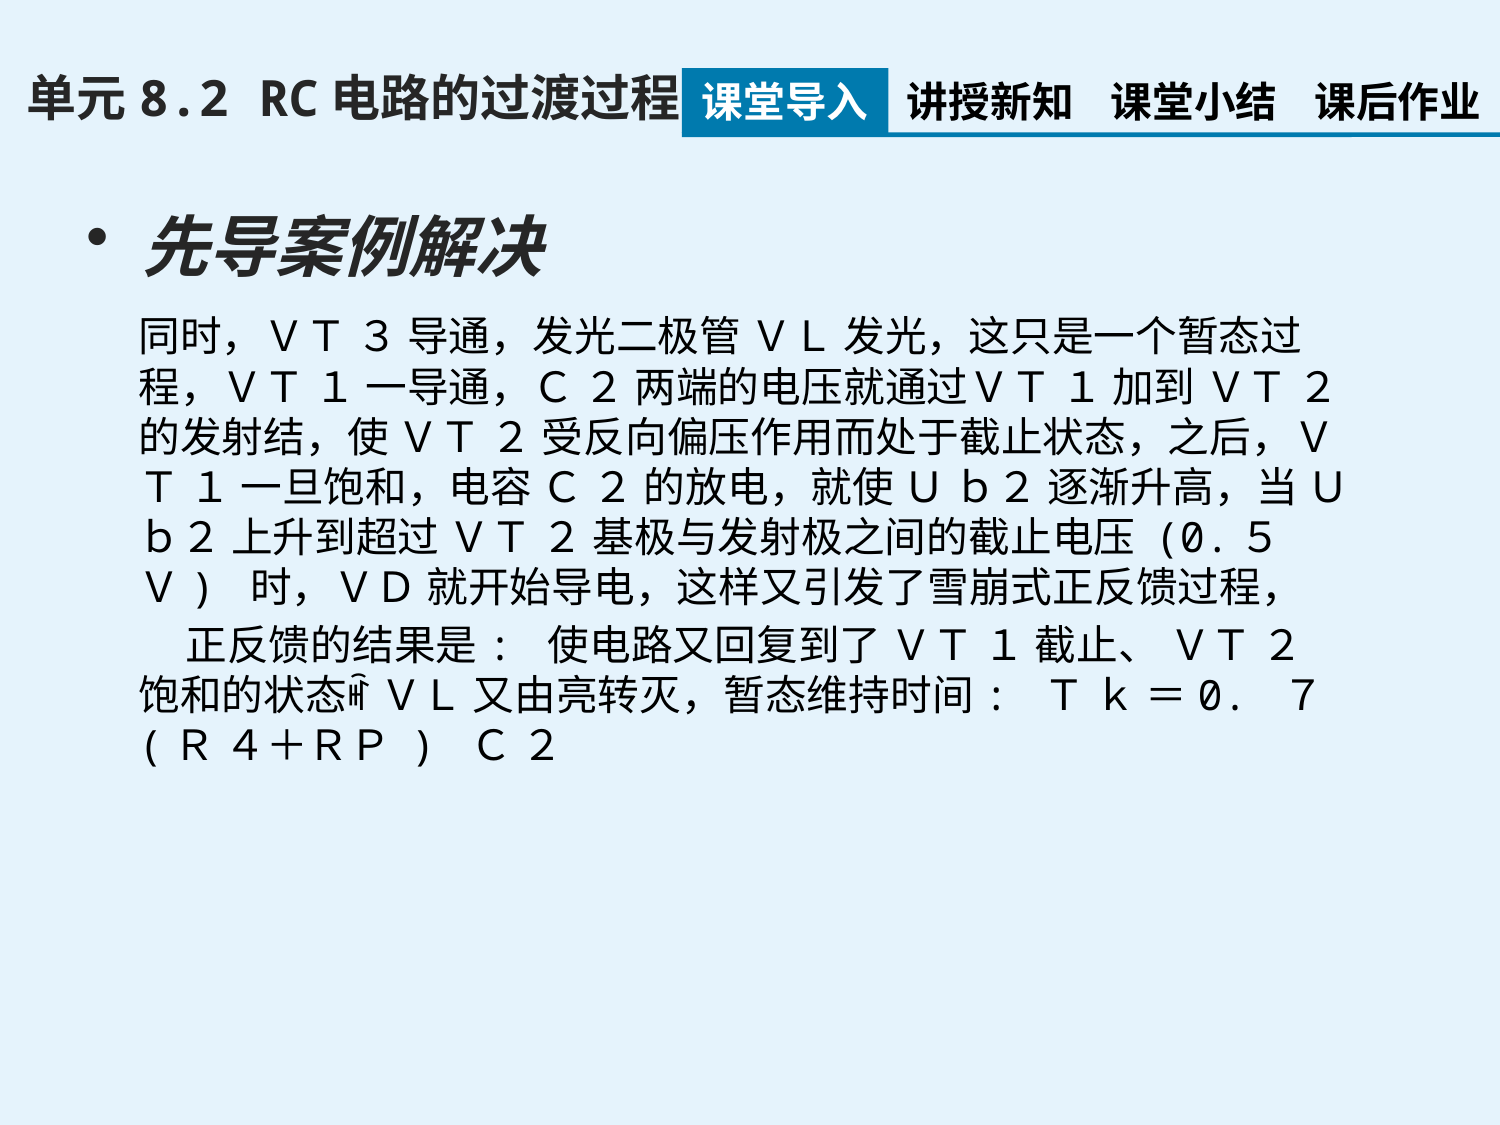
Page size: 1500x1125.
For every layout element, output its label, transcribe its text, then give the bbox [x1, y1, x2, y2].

text_box 同时，ＶＴ ３ 导通，发光二极管 ＶＬ 发光，这只是一个暂态过程，ＶＴ １ 一导通，Ｃ ２ 两端的电压就通过ＶＴ １ 加到 ＶＴ ２ 的发射结，使 ＶＴ ２ 受反向偏压作用而处于截止状态，之后，ＶＴ １ 一旦饱和，电容 Ｃ ２ 的放电，就使 Ｕ ｂ２ 逐渐升高，当 Ｕ ｂ２ 上升到超过 ＶＴ ２ 基极与发射极之间的截止电压 (0.５ Ｖ) 时，ＶＤ 就开始导电，这样又引发了雪崩式正反馈过程， 正反馈的结果是: 使电路又回复到了 ＶＴ １ 截止、 ＶＴ ２ 饱和的状态ꎬ ＶＬ 又由亮转灭，暂态维持时间: Ｔ ｋ ＝0. ７ (Ｒ ４＋ＲＰ ) Ｃ ２ [123, 302, 1369, 1061]
text_box 先导案例解决 [71, 196, 1421, 303]
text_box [12, 59, 1500, 135]
